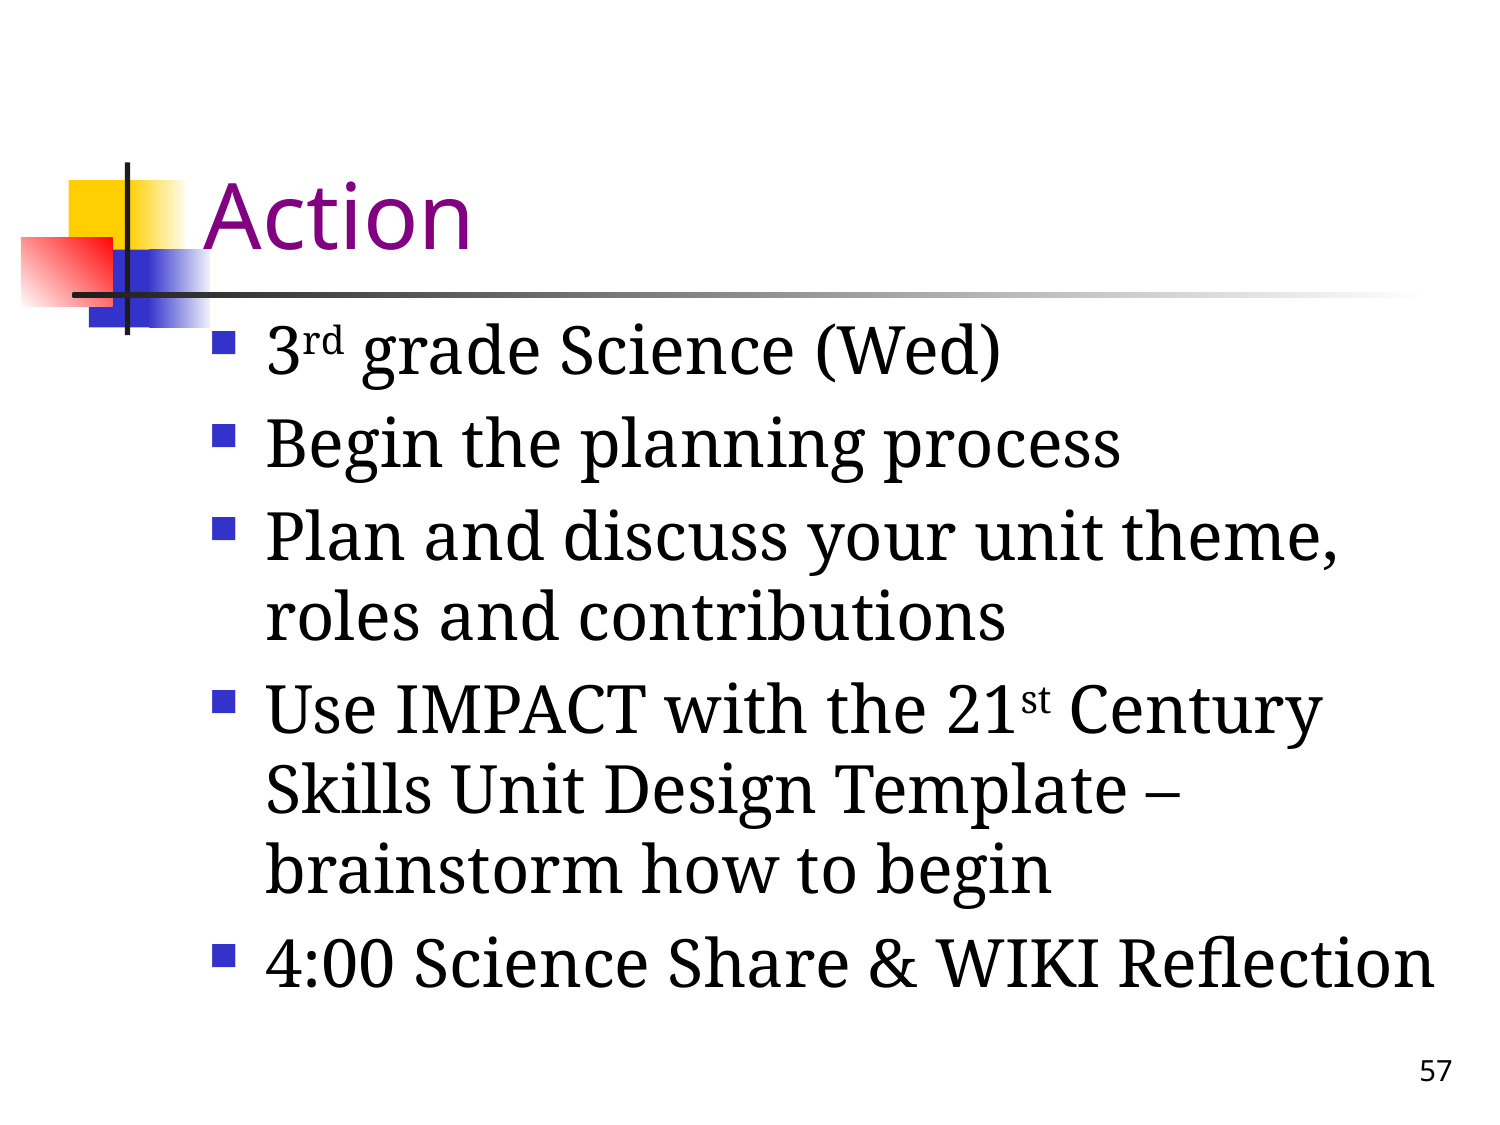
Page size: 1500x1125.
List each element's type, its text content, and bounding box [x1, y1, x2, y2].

list 3rd grade Science (Wed) Begin the planning process Plan and discuss your unit theme, roles and contributions Use IMPACT with the 21st Century Skills Unit Design Template – brainstorm how to begin 4:00 Science Share & WIKI Reflection [193, 299, 1470, 1007]
title Action [188, 34, 1468, 276]
slide_number 57 [1154, 1023, 1468, 1100]
